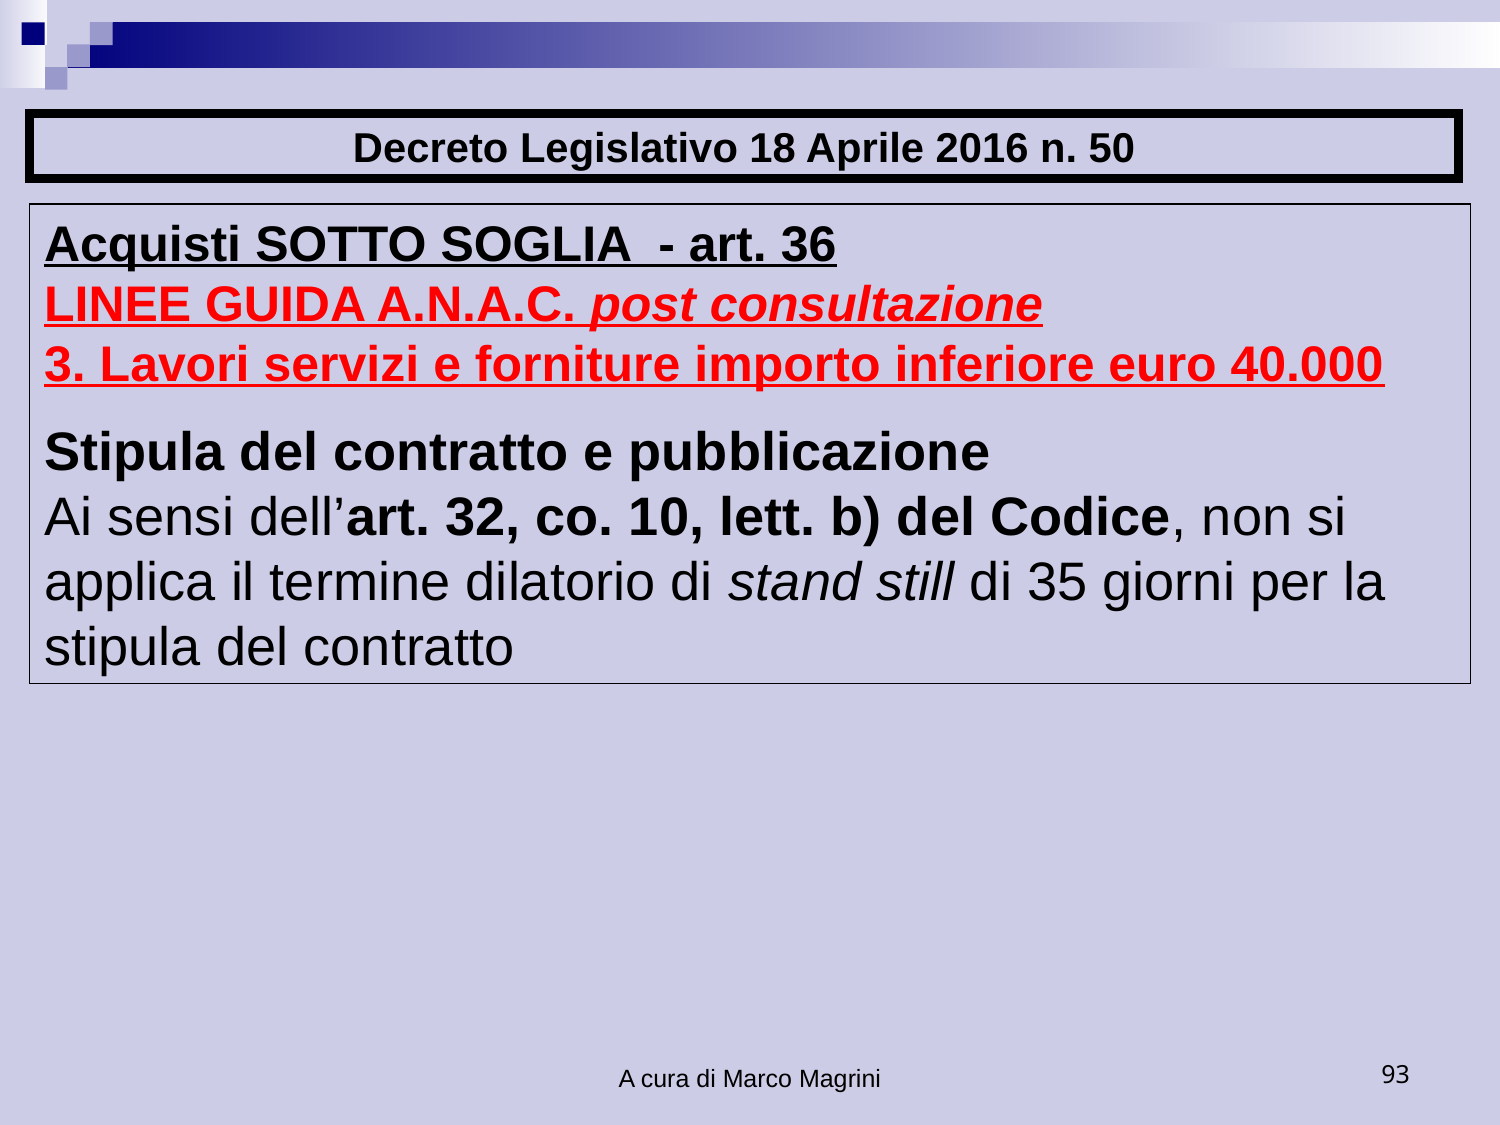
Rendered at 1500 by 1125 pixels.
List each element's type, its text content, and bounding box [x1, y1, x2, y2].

footer A cura di Marco Magrini [512, 1025, 988, 1100]
text_box Acquisti SOTTO SOGLIA - art. 36 LINEE GUIDA A.N.A.C. post consultazione 3. Lavori servizi e forniture importo inferiore euro 40.000 Stipula del contratto e pubblicazione Ai sensi dell’art. 32, co. 10, lett. b) del Codice, non si applica il termine dilatorio di stand still di 35 giorni per la stipula del contratto [29, 203, 1471, 684]
text_box Decreto Legislativo 18 Aprile 2016 n. 50 [29, 113, 1459, 179]
slide_number 93 [1074, 1025, 1425, 1100]
